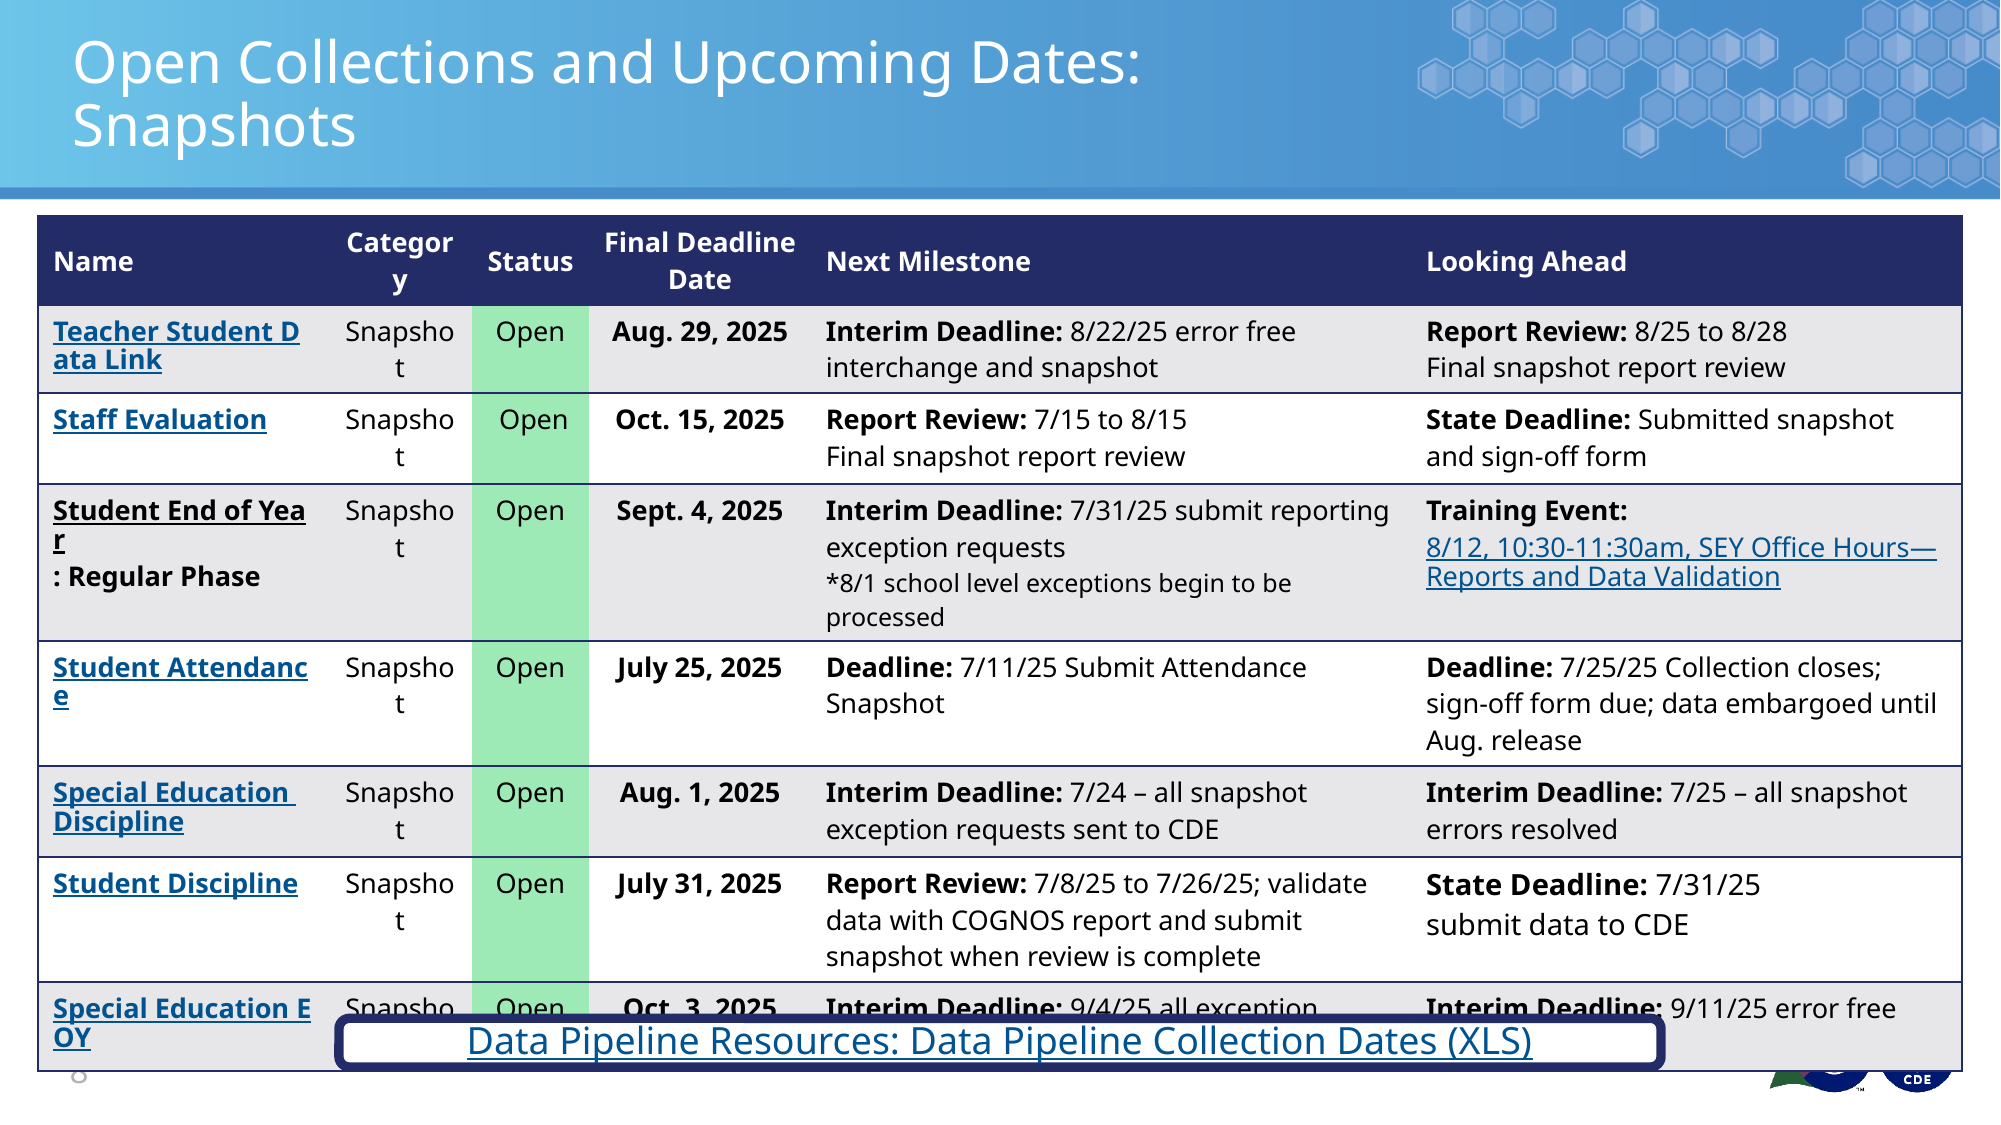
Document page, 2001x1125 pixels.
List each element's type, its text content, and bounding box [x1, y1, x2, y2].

table_cell Open [472, 858, 589, 981]
table_cell Special Education Discipline [39, 767, 328, 856]
table_cell Teacher Student Data Link [39, 306, 328, 392]
table_cell Aug. 1, 2025 [589, 767, 811, 856]
table_cell Open [472, 642, 589, 765]
table_cell Report Review: 8/25 to 8/28 Final snapshot report review [1411, 306, 1961, 392]
table_cell State Deadline: 7/31/25 submit data to CDE [1411, 858, 1961, 981]
table_cell State Deadline: Submitted snapshot and sign-off form [1411, 394, 1961, 483]
table_header Name [39, 217, 328, 304]
table_cell Deadline: 7/25/25 Collection closes; sign-off form due; data embargoed until Aug. release [1411, 642, 1961, 765]
table_cell Open [472, 394, 589, 483]
table_cell Training Event: 8/12, 10:30-11:30am, SEY Office Hours—Reports and Data Validation [1411, 485, 1961, 640]
table_cell Snapshot [328, 767, 472, 856]
picture [0, 0, 2000, 200]
table_cell Interim Deadline: 7/25 – all snapshot errors resolved [1411, 767, 1961, 856]
table_cell Student Attendance [39, 642, 328, 765]
table_cell Snapshot [328, 858, 472, 981]
table_cell Open [472, 983, 589, 1017]
text_box Data Pipeline Resources: Data Pipeline Collection Dates (XLS) [337, 1017, 1663, 1069]
table_cell Interim Deadline: 9/11/25 error free snapshot [1411, 983, 1961, 1070]
table_cell Staff Evaluation [39, 394, 328, 483]
table_cell Student End of Year: Regular Phase [39, 485, 328, 640]
table_cell Oct. 15, 2025 [589, 394, 811, 483]
table_cell Open [472, 767, 589, 856]
table_cell Special Education EOY [39, 983, 328, 1070]
table_header Final Deadline Date [589, 217, 811, 304]
title Open Collections and Upcoming Dates: Snapshots [72, 33, 1396, 182]
table_cell July 31, 2025 [589, 858, 811, 981]
table_cell Deadline: 7/11/25 Submit Attendance Snapshot [811, 642, 1411, 765]
table_cell Snapshot [328, 642, 472, 765]
table_cell Aug. 29, 2025 [589, 306, 811, 392]
table_cell Interim Deadline: 8/22/25 error free interchange and snapshot [811, 306, 1411, 392]
picture [1768, 1072, 1957, 1093]
table_header Next Milestone [811, 217, 1411, 304]
table_cell July 25, 2025 [589, 642, 811, 765]
table_cell Report Review: 7/8/25 to 7/26/25; validate data with COGNOS report and submit snapshot when review is complete [811, 858, 1411, 981]
table_cell Snapshot [328, 306, 472, 392]
table_cell Open [472, 306, 589, 392]
table_cell Sept. 4, 2025 [589, 485, 811, 640]
table_cell Oct. 3, 2025 [589, 983, 811, 1017]
table_header Status [472, 217, 589, 304]
table_cell Interim Deadline: 7/31/25 submit reporting exception requests *8/1 school level exceptions begin to be processed [811, 485, 1411, 640]
table_cell Open [472, 485, 589, 640]
table_cell Interim Deadline: 9/4/25 all exception requests submitted to CDE for review [811, 983, 1411, 1017]
table_cell Snapshot [328, 485, 472, 640]
table_cell Report Review: 7/15 to 8/15 Final snapshot report review [811, 394, 1411, 483]
table_header Looking Ahead [1411, 217, 1961, 304]
table_header Category [328, 217, 472, 304]
table_cell Interim Deadline: 7/24 – all snapshot exception requests sent to CDE [811, 767, 1411, 856]
table_cell Snapshot [328, 394, 472, 483]
table_cell Student Discipline [39, 858, 328, 981]
table_cell Snapshot [328, 983, 472, 1070]
slide_number 8 [54, 1042, 191, 1103]
